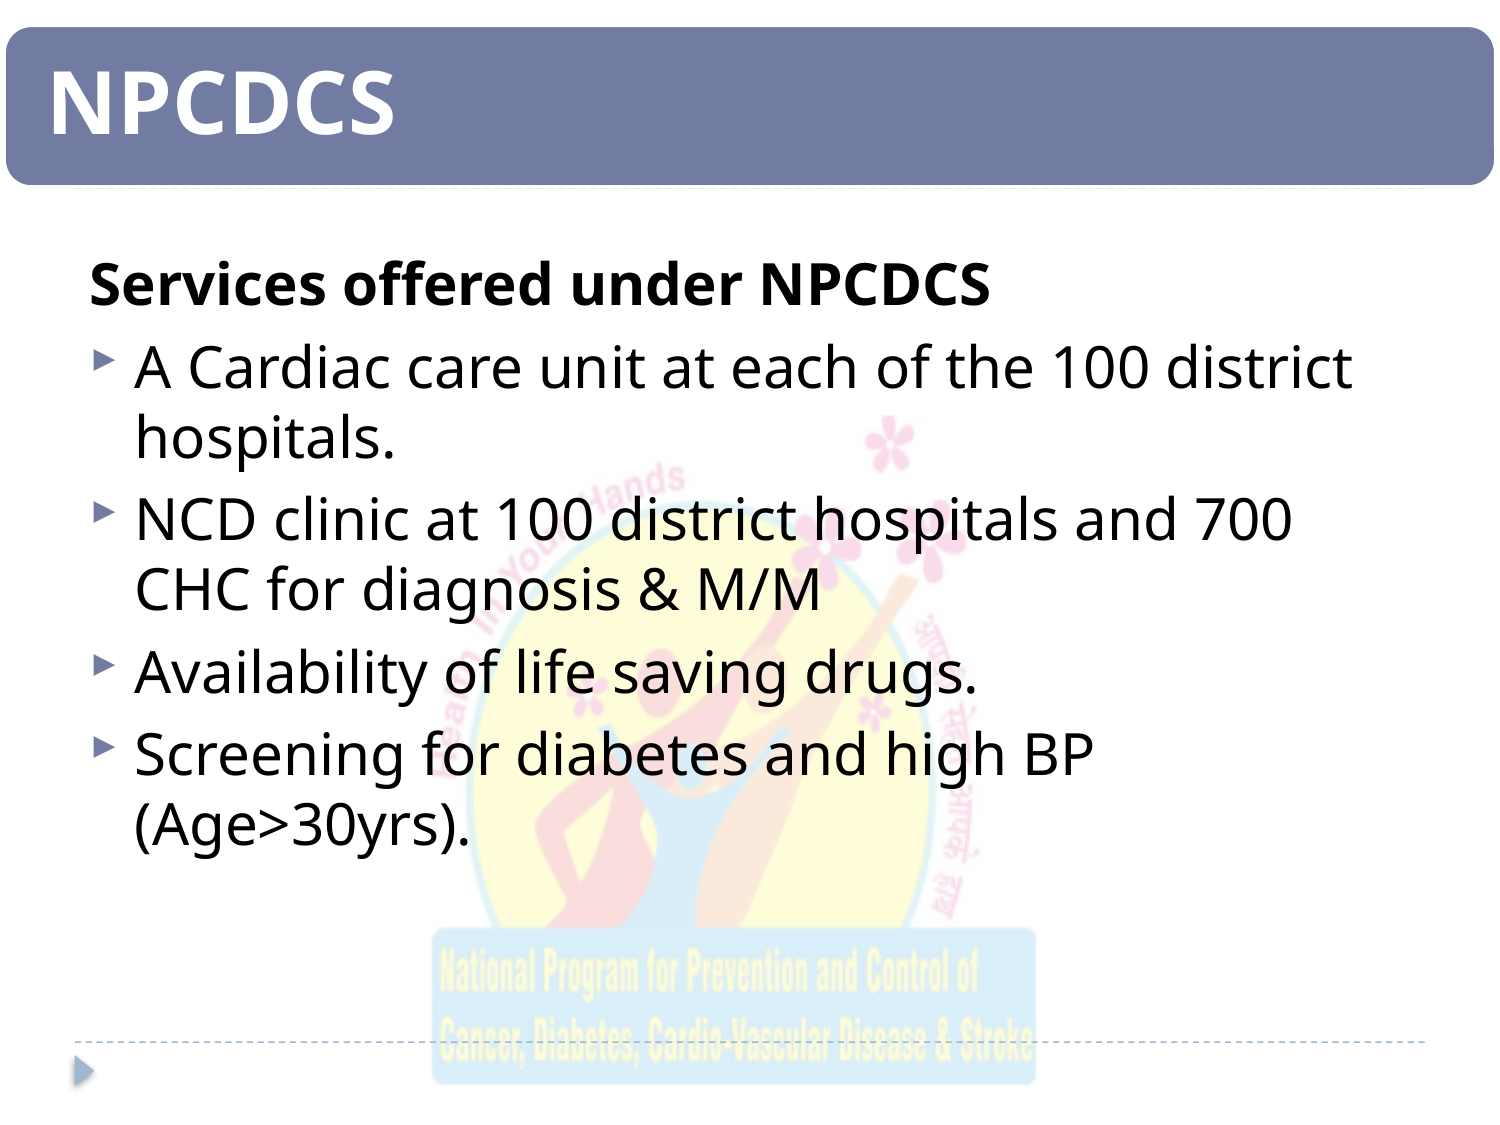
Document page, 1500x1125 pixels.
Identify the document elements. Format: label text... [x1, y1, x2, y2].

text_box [4, 24, 1496, 188]
list Services offered under NPCDCS A Cardiac care unit at each of the 100 district hospitals. NCD clinic at 100 district hospitals and 700 CHC for diagnosis & M/M Availability of life saving drugs. Screening for diabetes and high BP (Age>30yrs). [75, 239, 1425, 1050]
